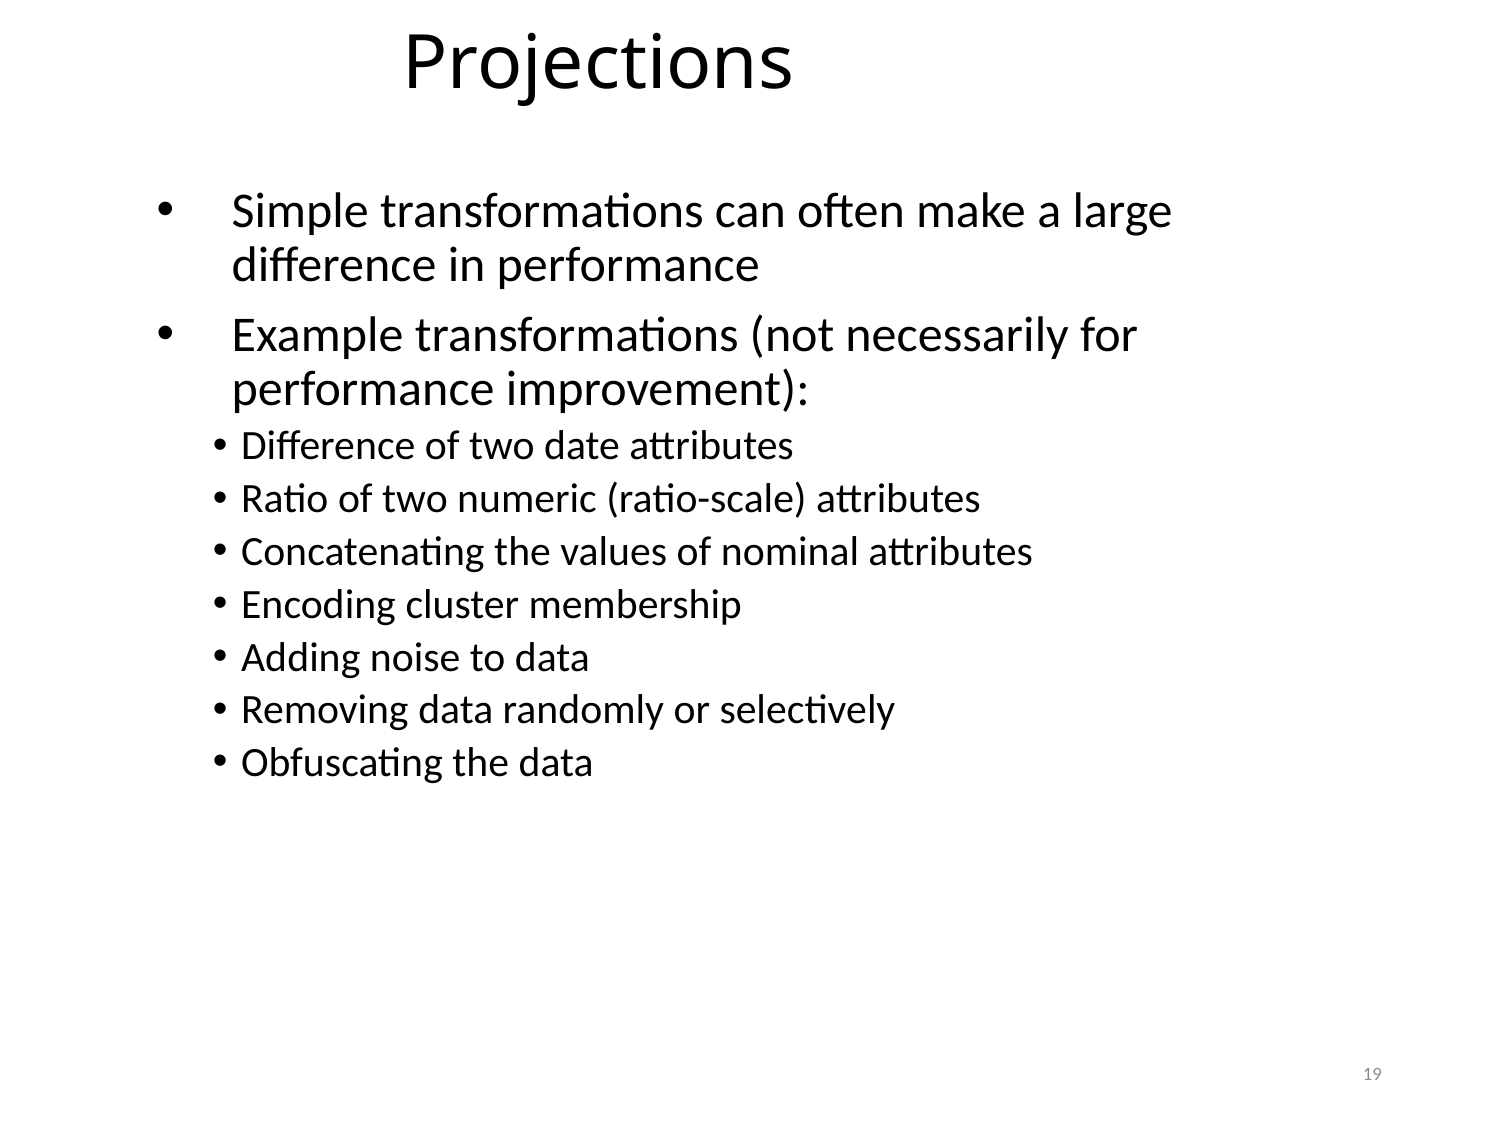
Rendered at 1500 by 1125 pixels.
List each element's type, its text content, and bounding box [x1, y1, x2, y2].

title Projections [387, 0, 1255, 159]
list Simple transformations can often make a large difference in performance Example transformations (not necessarily for performance improvement): Difference of two date attributes Ratio of two numeric (ratio-scale) attributes Concatenating the values of nominal attributes Encoding cluster membership Adding noise to data Removing data randomly or selectively Obfuscating the data [141, 177, 1397, 830]
slide_number 19 [1059, 1042, 1397, 1103]
